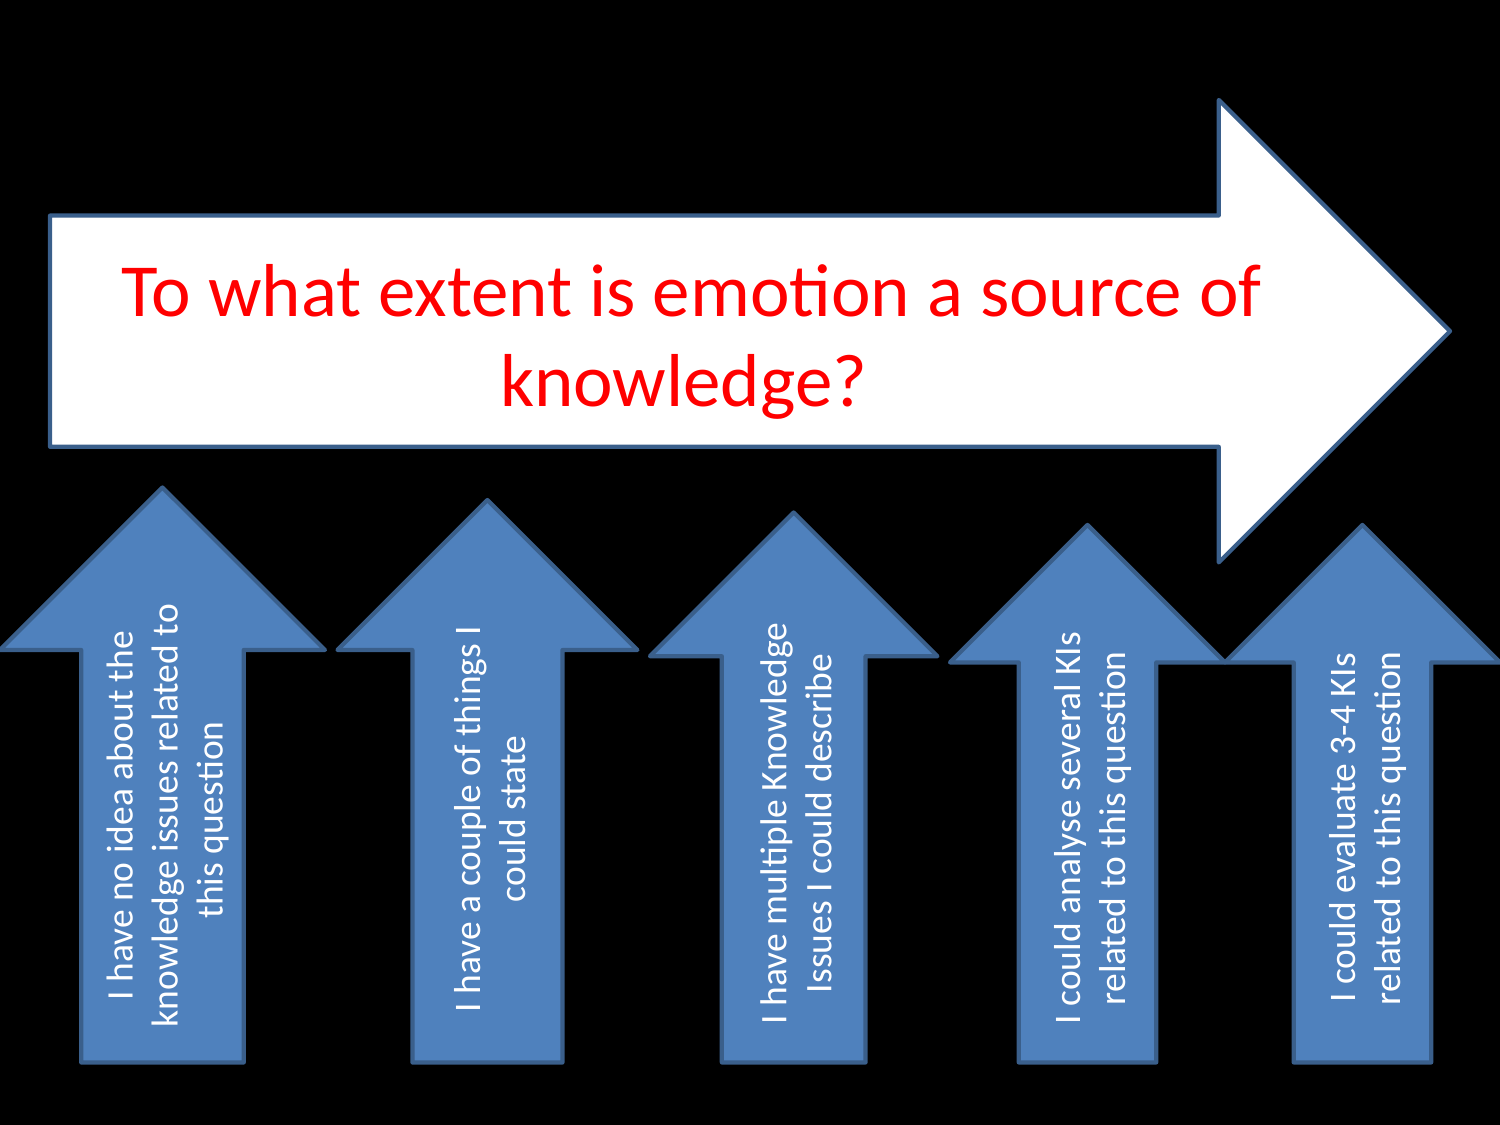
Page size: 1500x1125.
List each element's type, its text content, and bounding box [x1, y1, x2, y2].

text_box I have no idea about the knowledge issues related to this question [0, 485, 327, 1065]
text_box I could evaluate 3-4 KIs related to this question [1223, 522, 1500, 1065]
text_box I have a couple of things I could state [335, 497, 640, 1065]
text_box To what extent is emotion a source of knowledge? [47, 97, 1453, 565]
text_box I could analyse several KIs related to this question [948, 522, 1225, 1065]
text_box I have multiple Knowledge Issues I could describe [648, 510, 940, 1065]
